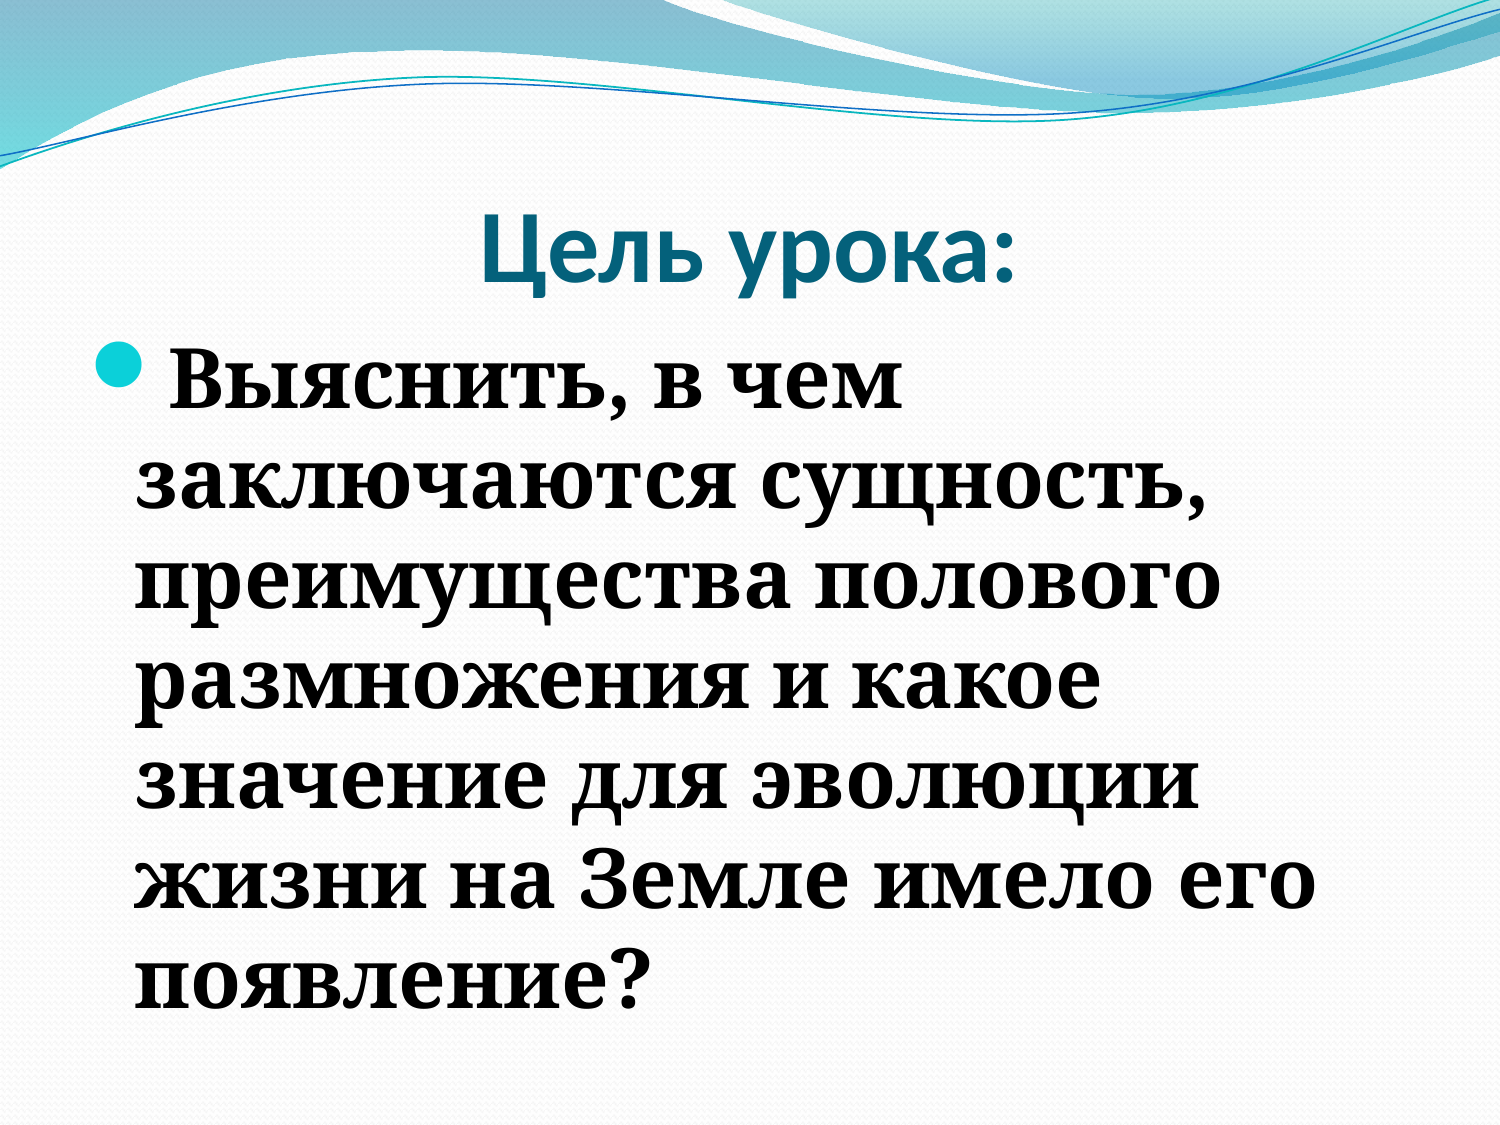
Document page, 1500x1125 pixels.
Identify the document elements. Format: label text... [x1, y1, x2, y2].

title Цель урока: [75, 115, 1425, 303]
list Выяснить, в чем заключаются сущность, преимущества полового размножения и какое значение для эволюции жизни на Земле имело его появление? [75, 317, 1425, 1038]
